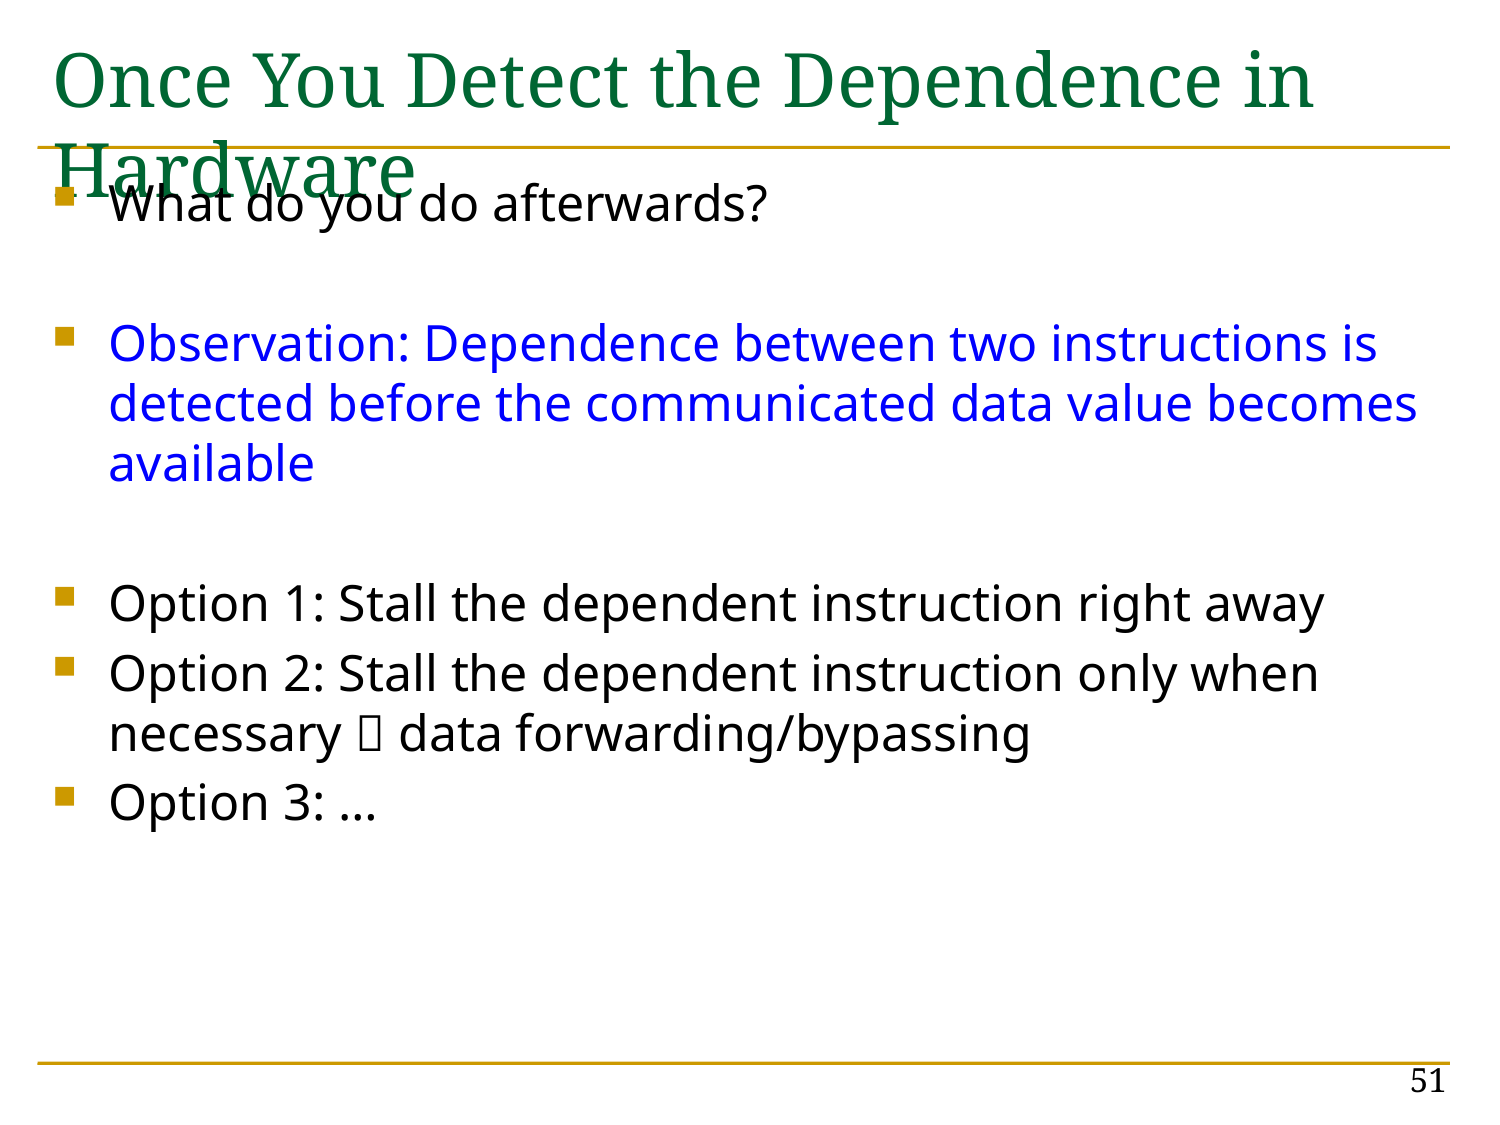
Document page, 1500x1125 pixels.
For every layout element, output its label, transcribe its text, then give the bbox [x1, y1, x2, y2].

list What do you do afterwards? Observation: Dependence between two instructions is detected before the communicated data value becomes available Option 1: Stall the dependent instruction right away Option 2: Stall the dependent instruction only when necessary  data forwarding/bypassing Option 3: … [37, 163, 1450, 1016]
title Once You Detect the Dependence in Hardware [37, 24, 1500, 200]
slide_number 51 [1111, 1036, 1462, 1112]
